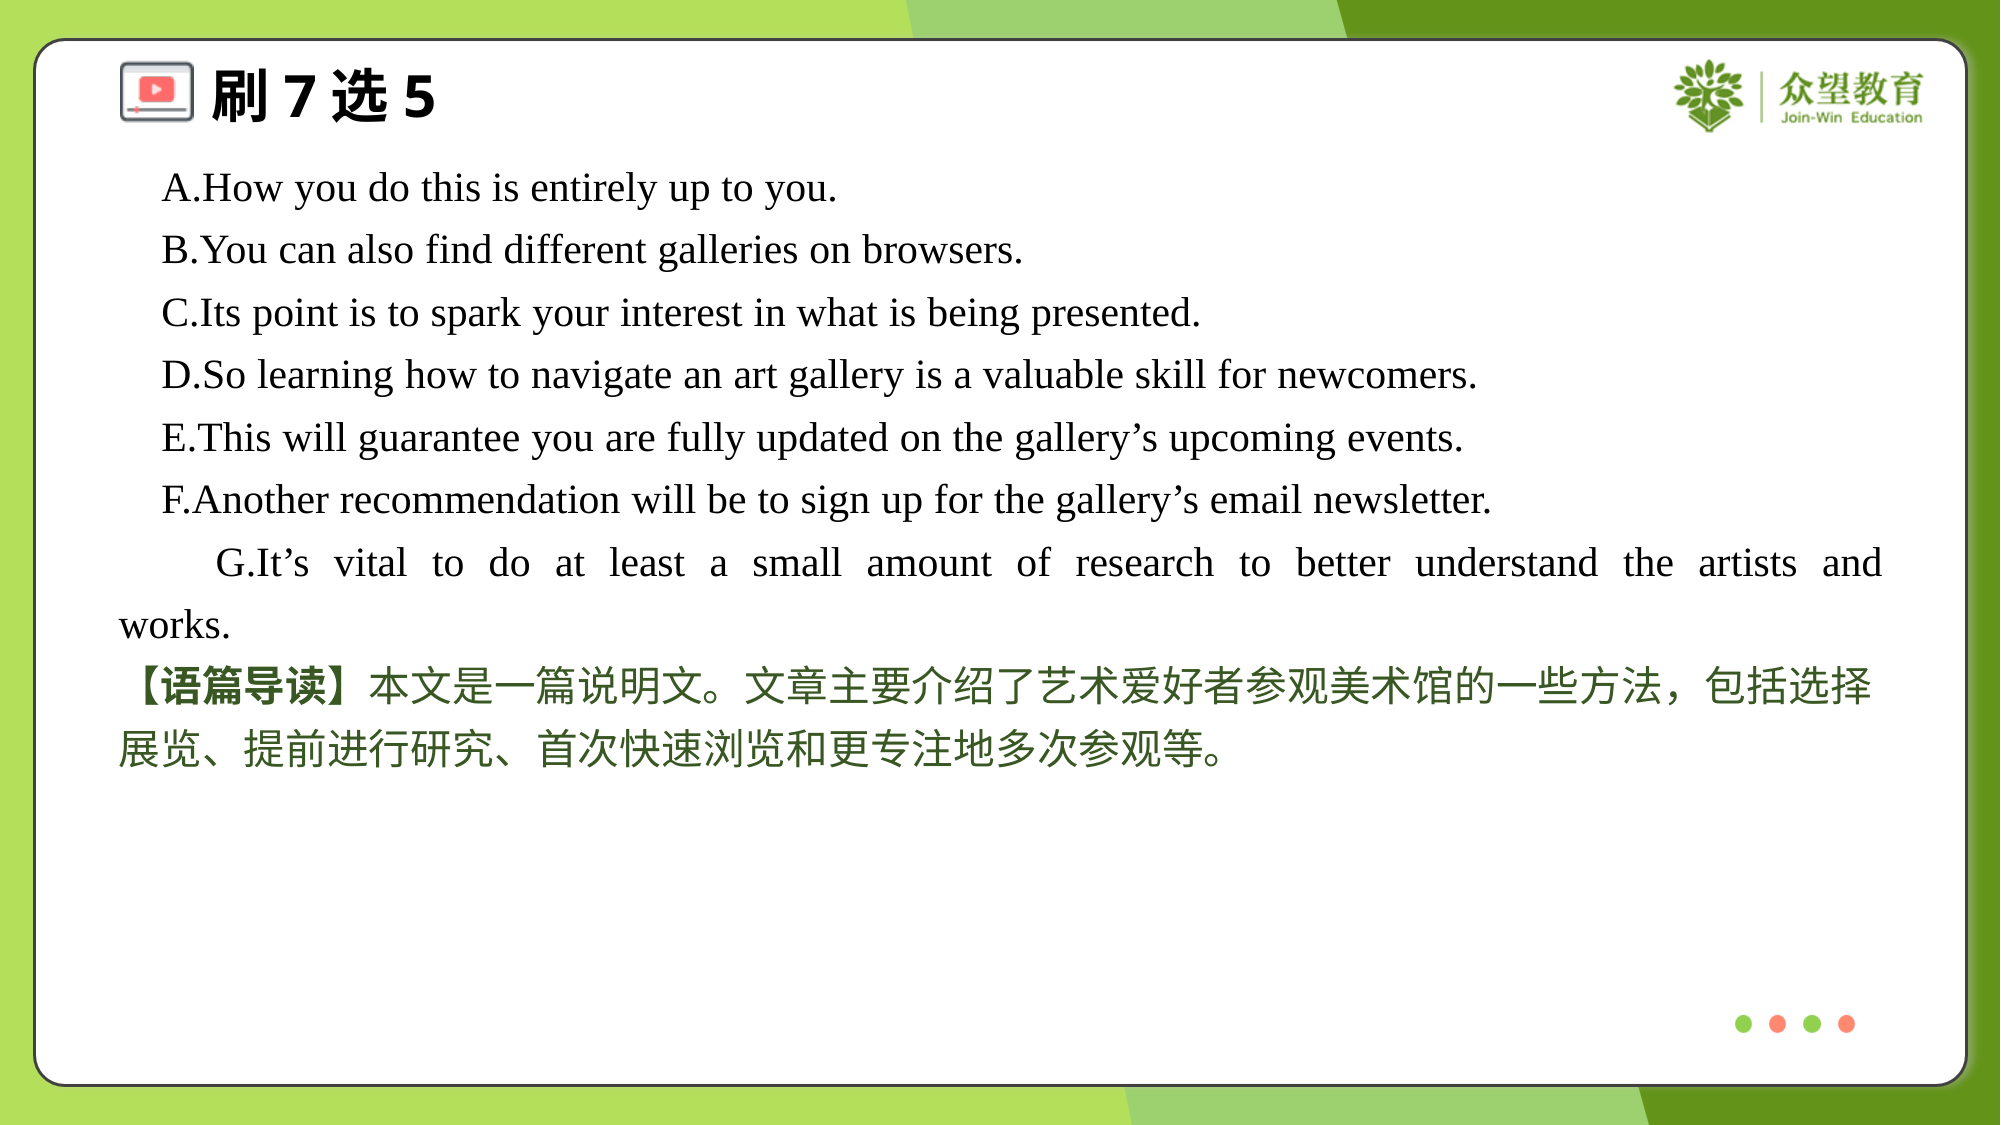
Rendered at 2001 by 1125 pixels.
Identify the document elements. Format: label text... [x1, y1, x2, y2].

picture [0, 0, 2000, 1125]
text_box A.How you do this is entirely up to you. B.You can also find different galleries on browsers. C.Its point is to spark your interest in what is being presented. D.So learning how to navigate an art gallery is a valuable skill for newcomers. E.This will guarantee you are fully updated on the gallery’s upcoming events. F.Another recommendation will be to sign up for the gallery’s email newsletter. G.It’s vital to do at least a small amount of research to better understand the artists and works.#7 [118, 146, 1883, 642]
text_box 【语篇导读】本文是一篇说明文。文章主要介绍了艺术爱好者参观美术馆的一些方法，包括选择展览、提前进行研究、首次快速浏览和更专注地多次参观等。 [118, 647, 1883, 768]
